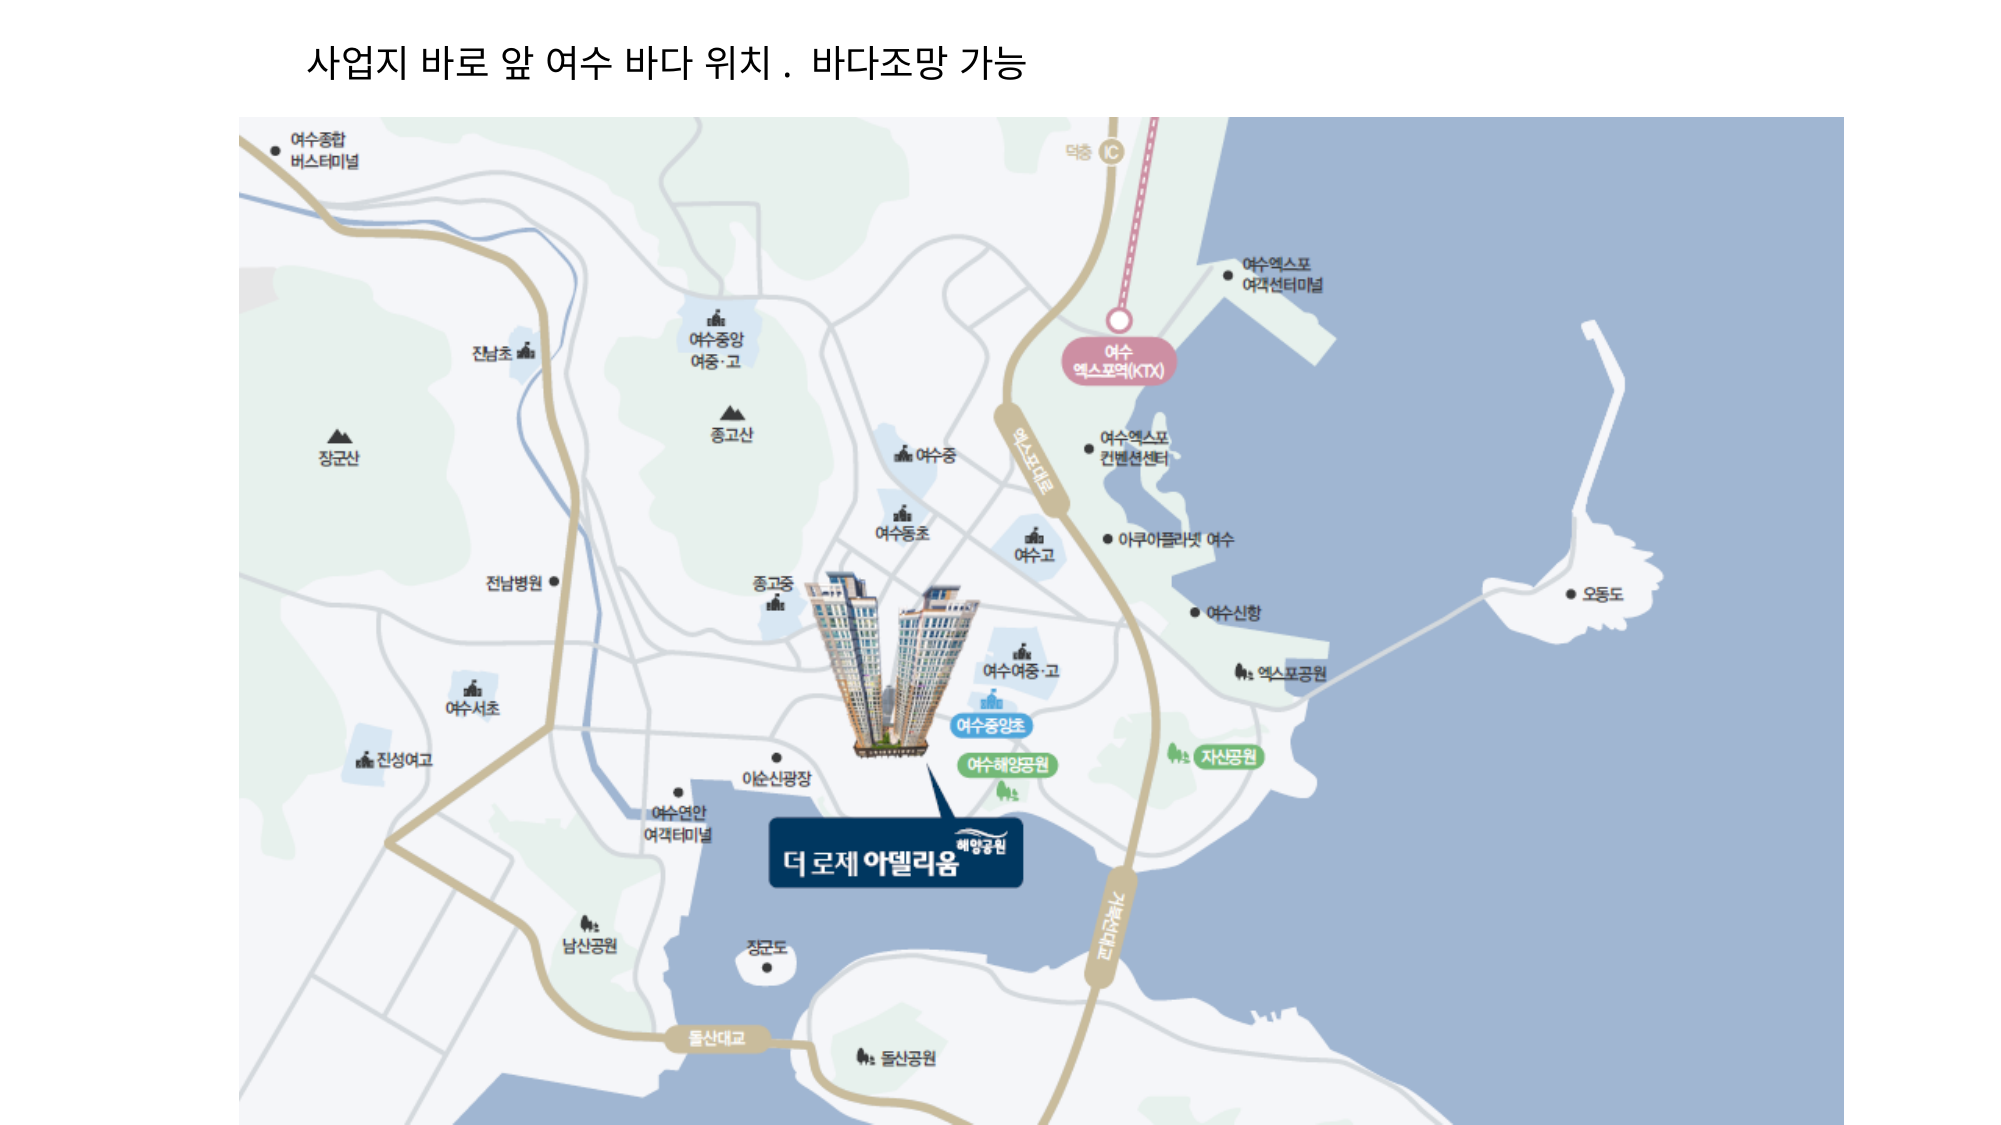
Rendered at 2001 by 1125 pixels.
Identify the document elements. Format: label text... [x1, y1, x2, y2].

text_box 사업지 바로 앞 여수 바다 위치. 바다조망 가능 [292, 32, 1044, 92]
picture [239, 117, 1844, 1125]
